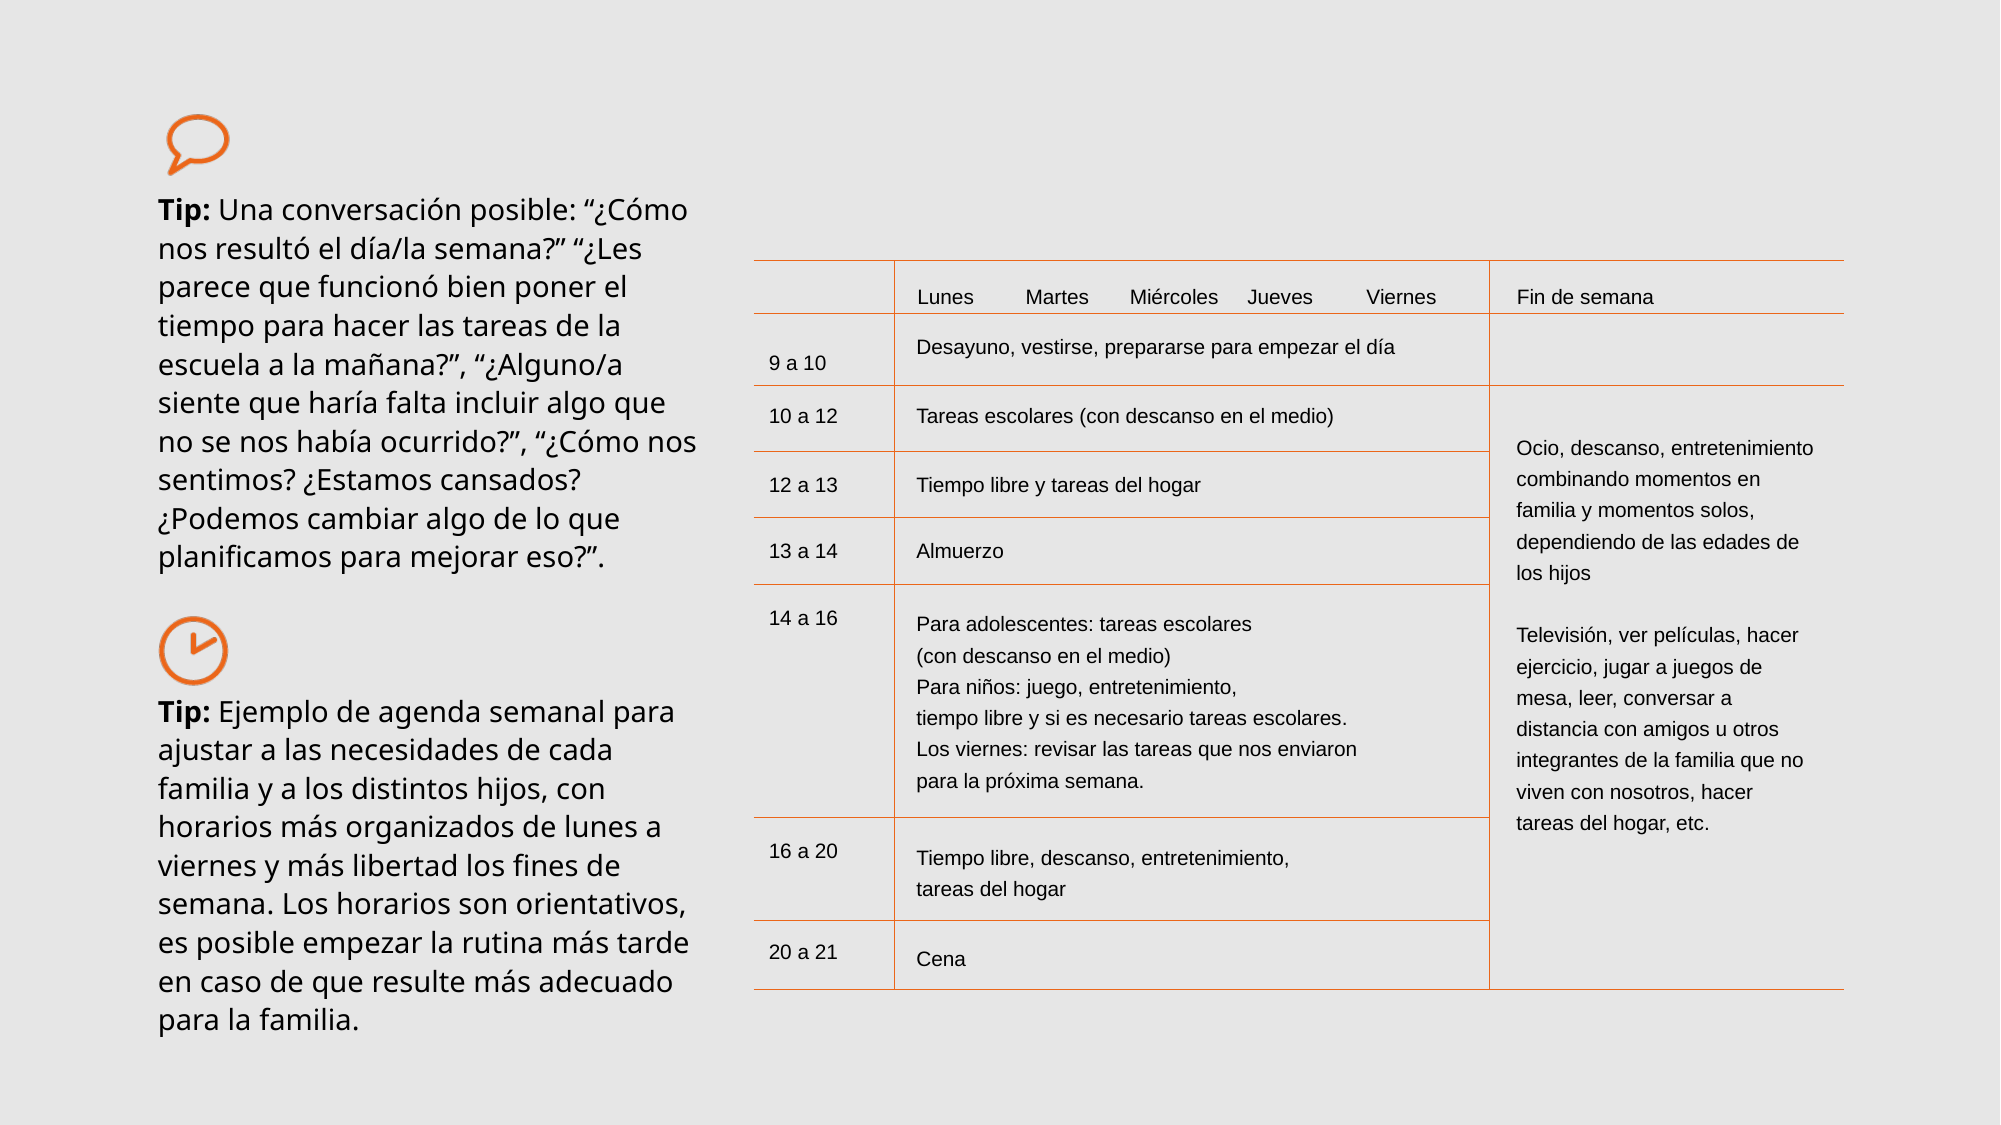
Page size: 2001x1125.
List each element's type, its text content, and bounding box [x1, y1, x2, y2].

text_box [753, 245, 1845, 990]
picture [150, 609, 237, 696]
text_box Tip: Una conversación posible: “¿Cómo nos resultó el día/la semana?” “¿Les parece que funcionó bien poner el tiempo para hacer las tareas de la escuela a la mañana?”, “¿Alguno/a siente que haría falta incluir algo que no se nos había ocurrido?”, “¿Cómo nos sentimos? ¿Estamos cansados? ¿Podemos cambiar algo de lo que planificamos para mejorar eso?”. Tip: Ejemplo de agenda semanal para ajustar a las necesidades de cada familia y a los distintos hijos, con horarios más organizados de lunes a viernes y más libertad los fines de semana. Los horarios son orientativos, es posible empezar la rutina más tarde en caso de que resulte más adecuado para la familia. [157, 187, 701, 1037]
picture [155, 102, 242, 188]
